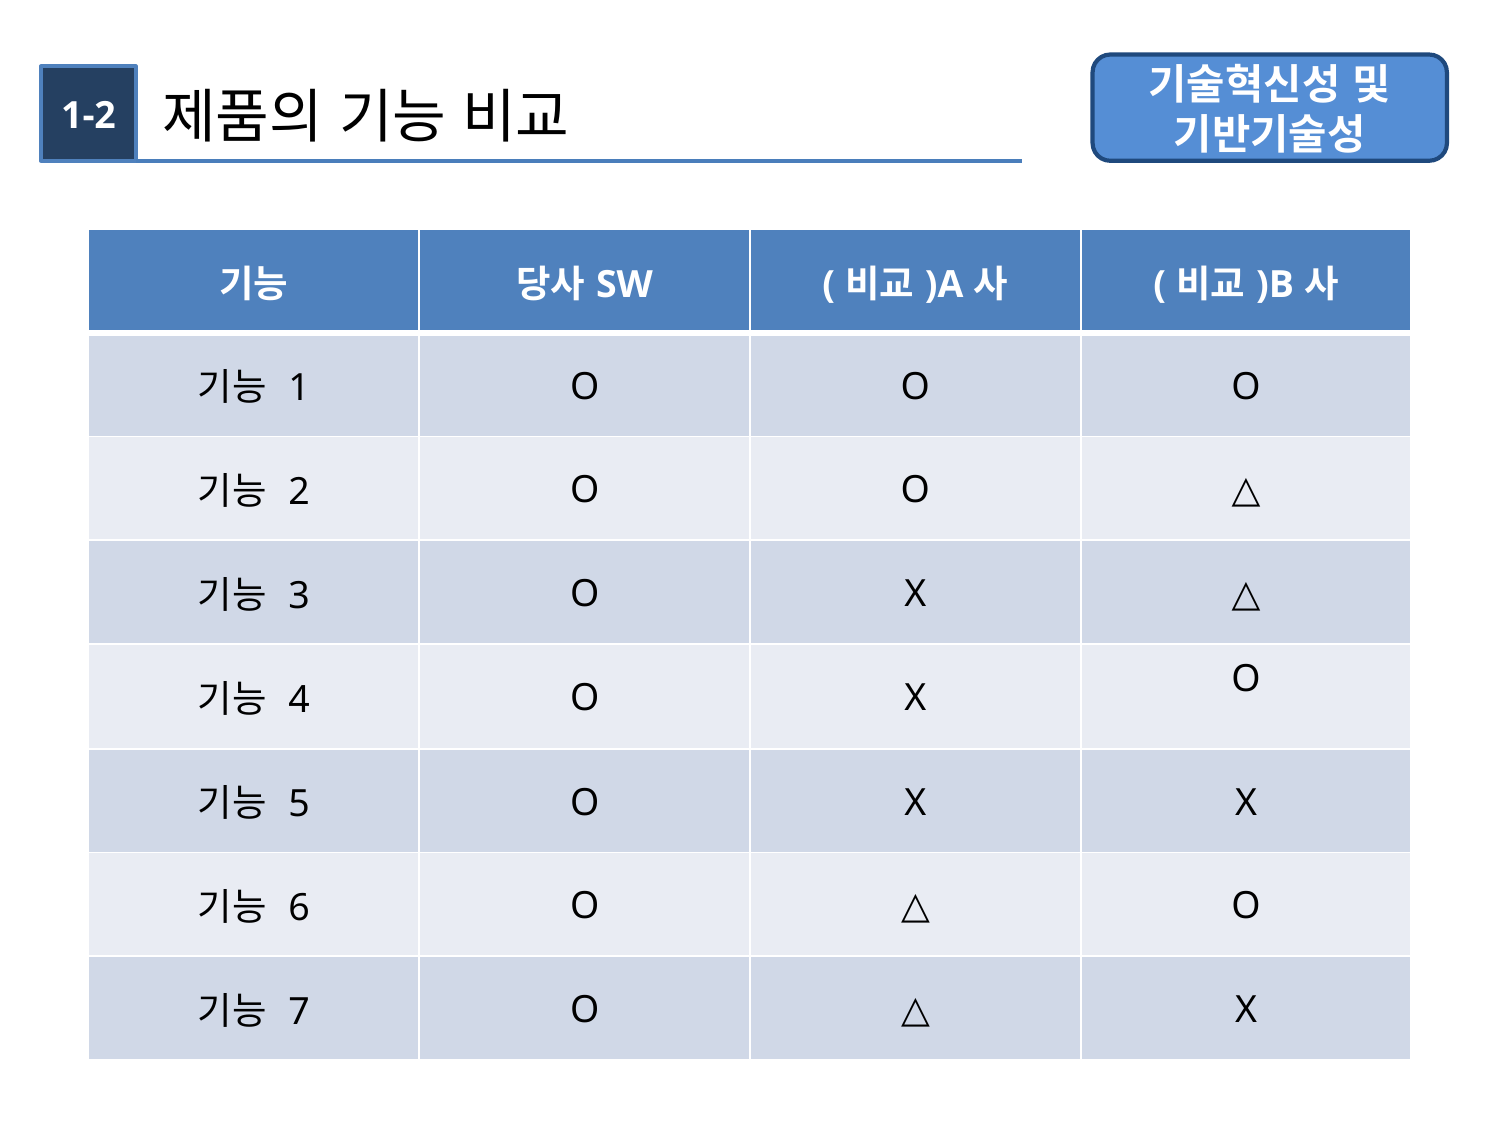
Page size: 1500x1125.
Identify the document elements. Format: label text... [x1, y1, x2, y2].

table_cell X [751, 541, 1080, 643]
table_cell △ [1082, 437, 1410, 539]
table_cell O [420, 541, 749, 643]
table_cell X [1082, 750, 1410, 852]
table_cell O [420, 437, 749, 539]
table_cell O [420, 957, 749, 1059]
table_cell X [1082, 957, 1410, 1059]
table_cell O [1082, 645, 1410, 748]
table_header 기능 [89, 230, 418, 330]
table_cell 기능 6 [89, 853, 418, 955]
table_cell △ [751, 957, 1080, 1059]
table_cell O [751, 336, 1080, 436]
table_cell O [420, 750, 749, 852]
table_cell 기능 2 [89, 437, 418, 539]
text_box 기술혁신성 및 기반기술성 [1090, 52, 1450, 163]
table_cell O [1082, 853, 1410, 955]
table_cell 기능 3 [89, 541, 418, 643]
table_header 당사SW [420, 230, 749, 330]
table_cell 기능 4 [89, 645, 418, 748]
table_cell 기능 1 [89, 336, 418, 436]
table_cell X [751, 750, 1080, 852]
table_cell O [751, 437, 1080, 539]
table_cell 기능 7 [89, 957, 418, 1059]
table_cell △ [1082, 541, 1410, 643]
table_cell O [1082, 336, 1410, 436]
table_header (비교)B사 [1082, 230, 1410, 330]
table_cell 기능 5 [89, 750, 418, 852]
table_cell X [751, 645, 1080, 748]
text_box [40, 66, 1022, 162]
table_cell △ [751, 853, 1080, 955]
table_cell O [420, 336, 749, 436]
table_header (비교)A사 [751, 230, 1080, 330]
table_cell O [420, 853, 749, 955]
table_cell O [420, 645, 749, 748]
